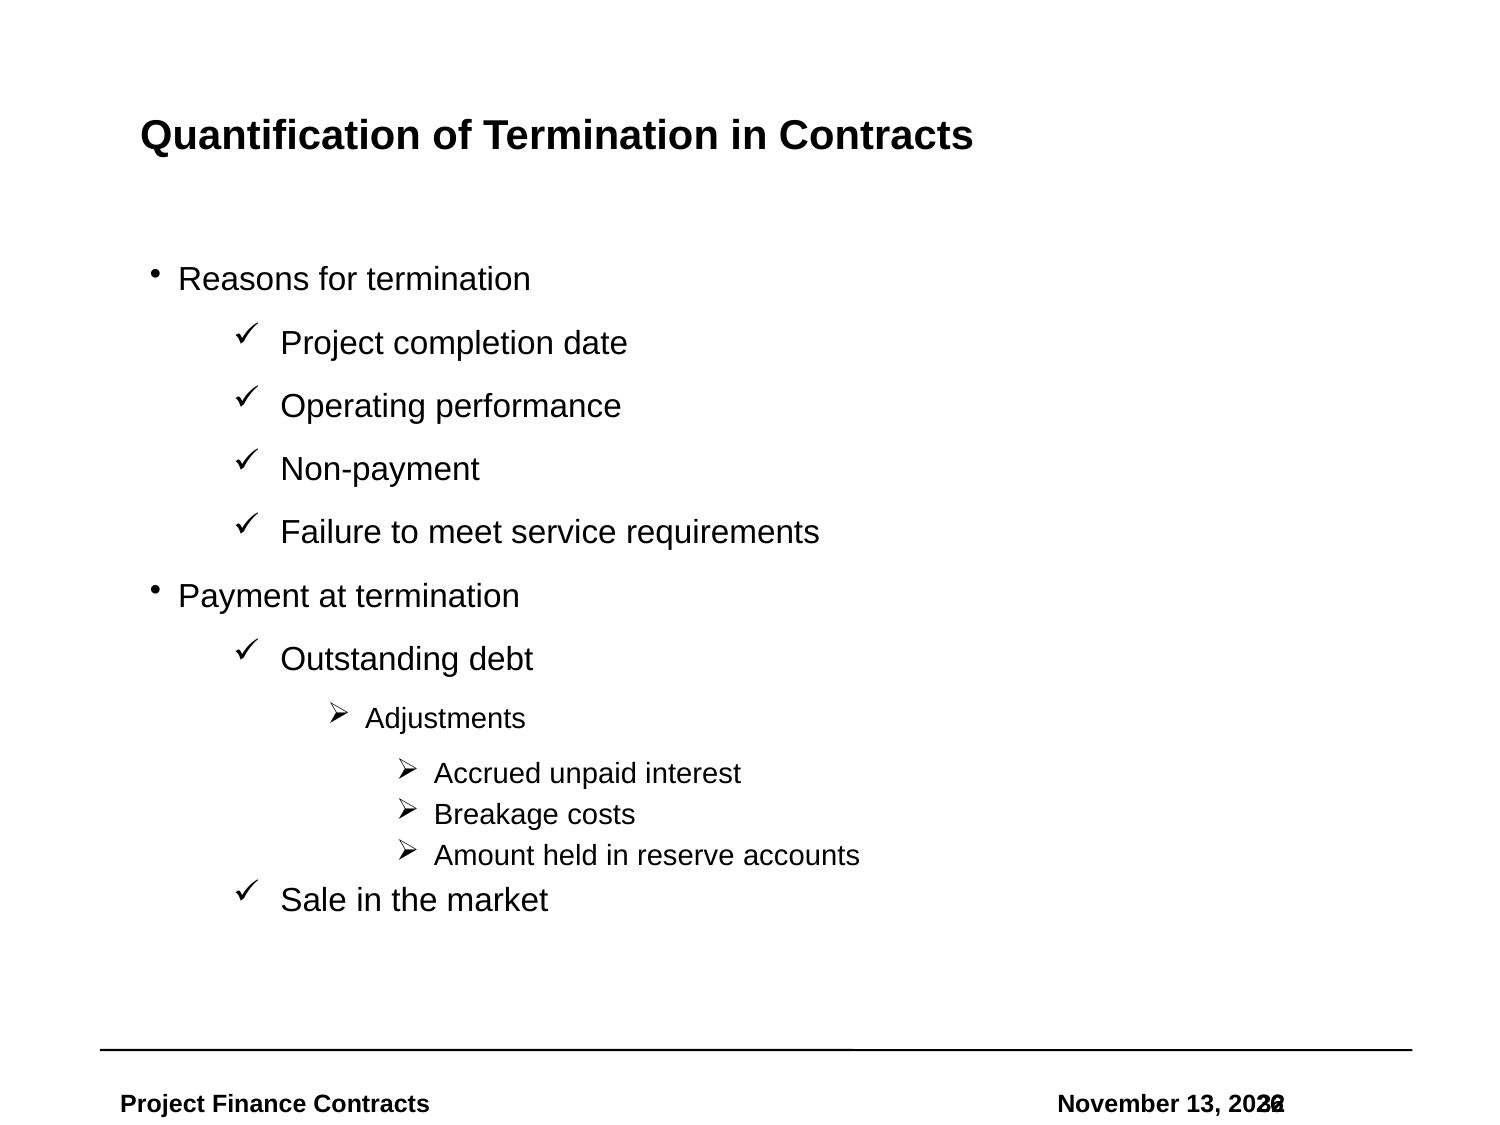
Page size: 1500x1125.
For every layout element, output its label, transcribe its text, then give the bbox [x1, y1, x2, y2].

title Quantification of Termination in Contracts [124, 99, 1288, 226]
list Reasons for termination Project completion date Operating performance Non-payment Failure to meet service requirements Payment at termination Outstanding debt Adjustments Accrued unpaid interest Breakage costs Amount held in reserve accounts Sale in the market [124, 249, 1376, 1001]
